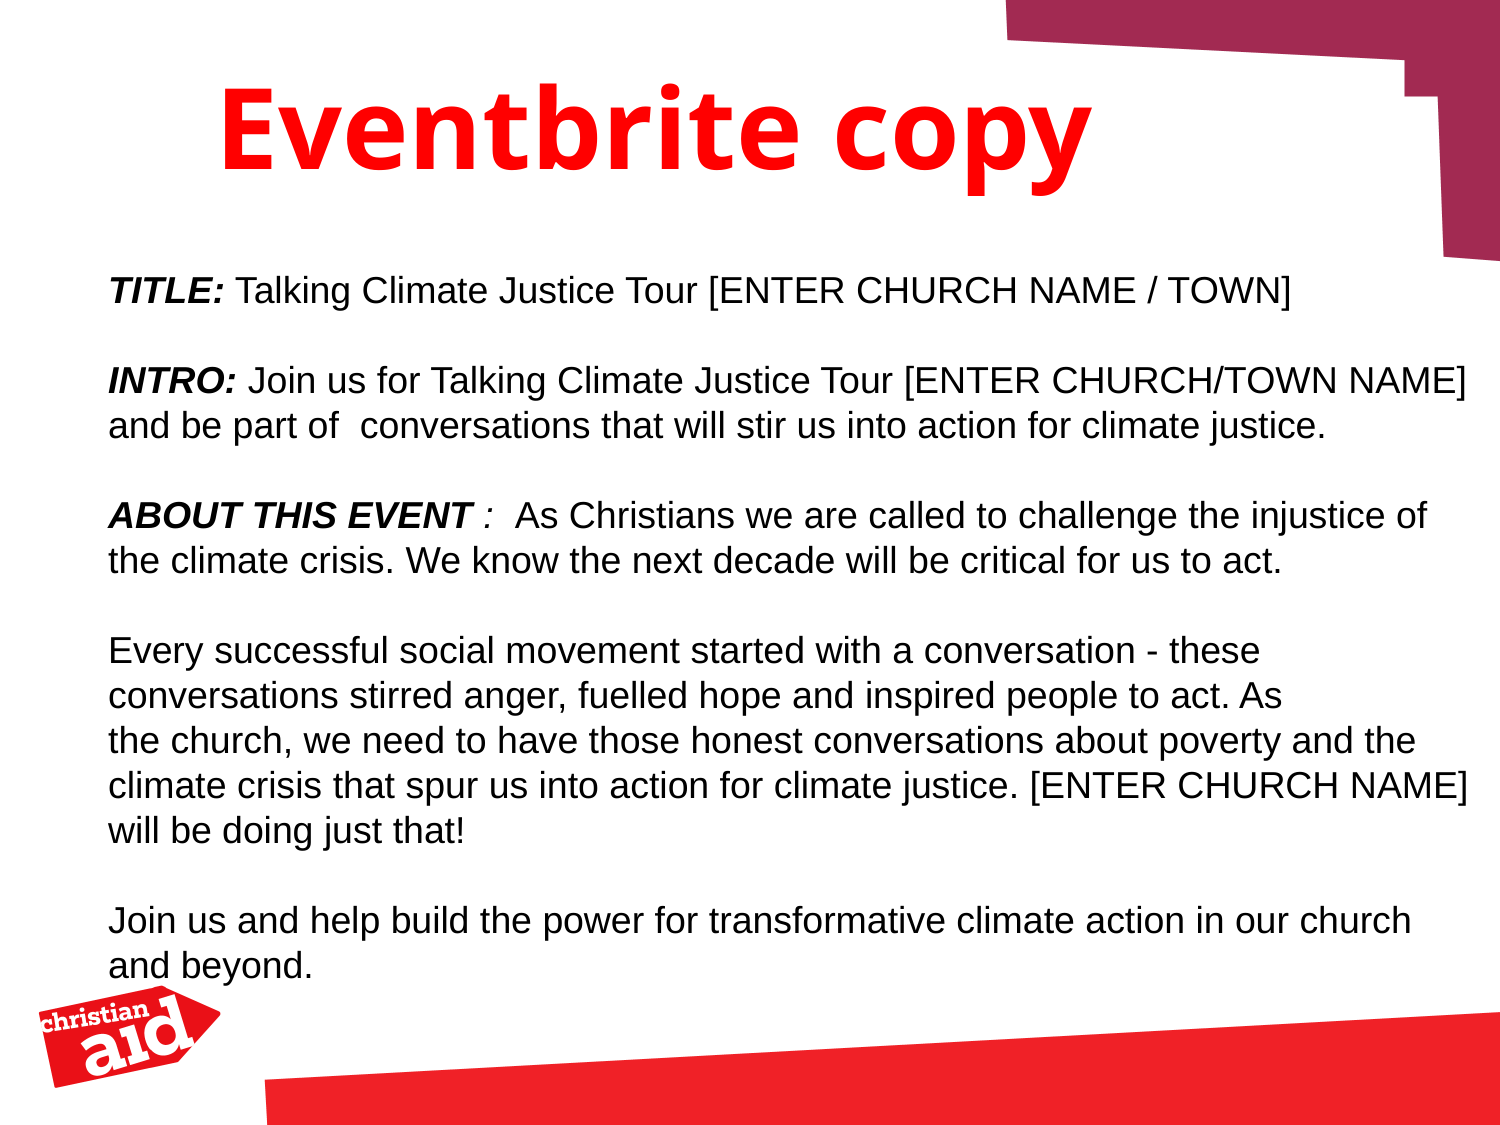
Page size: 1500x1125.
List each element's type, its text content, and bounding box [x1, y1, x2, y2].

picture [0, 0, 1500, 1125]
title Eventbrite copy [136, 44, 1172, 222]
text_box TITLE: Talking Climate Justice Tour [ENTER CHURCH NAME / TOWN] INTRO: Join us for Talking Climate Justice Tour [ENTER CHURCH/TOWN NAME] and be part of conversations that will stir us into action for climate justice. ABOUT THIS EVENT : As Christians we are called to challenge the injustice of the climate crisis. We know the next decade will be critical for us to act. Every successful social movement started with a conversation - these conversations stirred anger, fuelled hope and inspired people to act. As the church, we need to have those honest conversations about poverty and the climate crisis that spur us into action for climate justice. [ENTER CHURCH NAME] will be doing just that! Join us and help build the power for transformative climate action in our church and beyond. [93, 259, 1490, 994]
